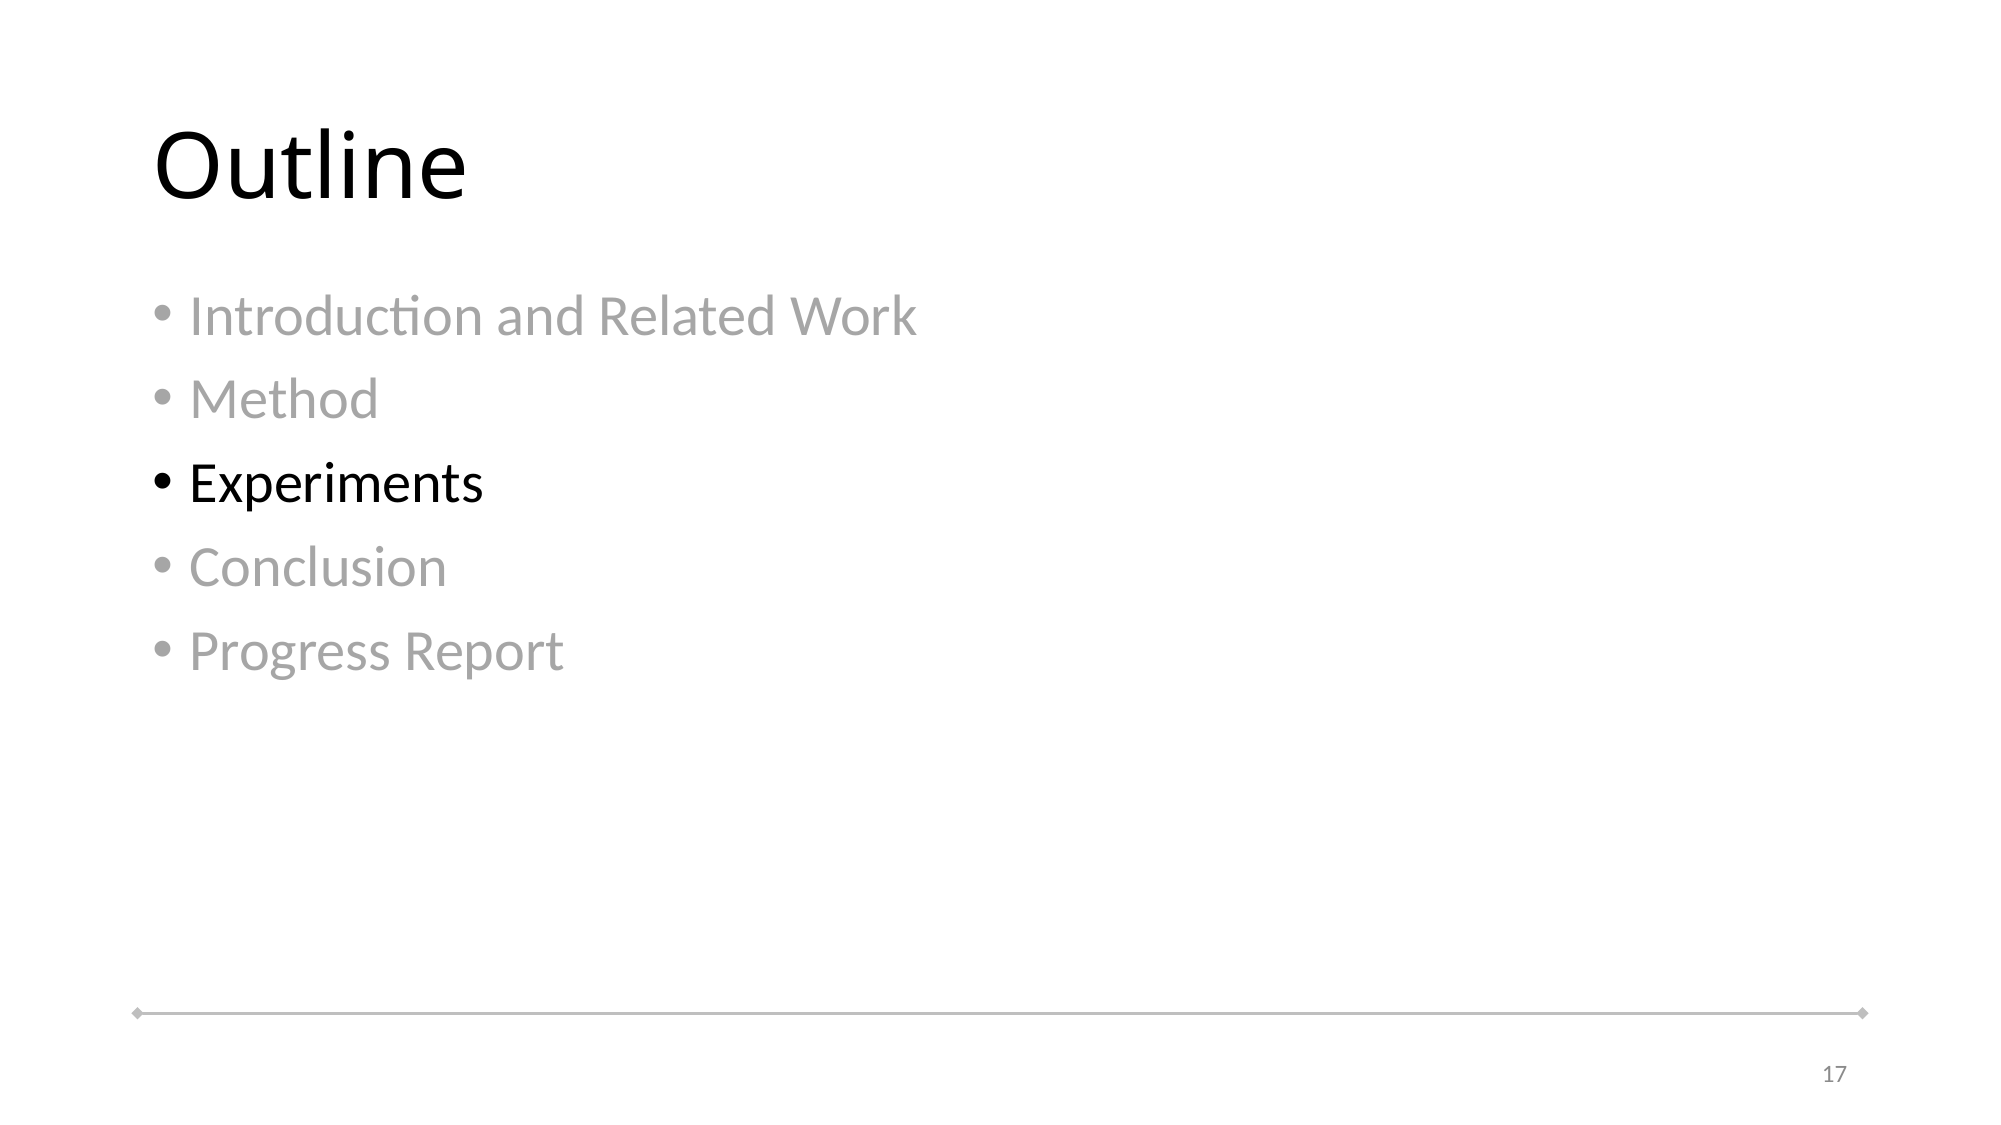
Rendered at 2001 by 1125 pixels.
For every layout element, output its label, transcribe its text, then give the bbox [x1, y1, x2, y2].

title Outline [137, 59, 1863, 277]
list Introduction and Related Work Method Experiments Conclusion Progress Report [137, 277, 1863, 1012]
slide_number 17 [1412, 1042, 1863, 1103]
